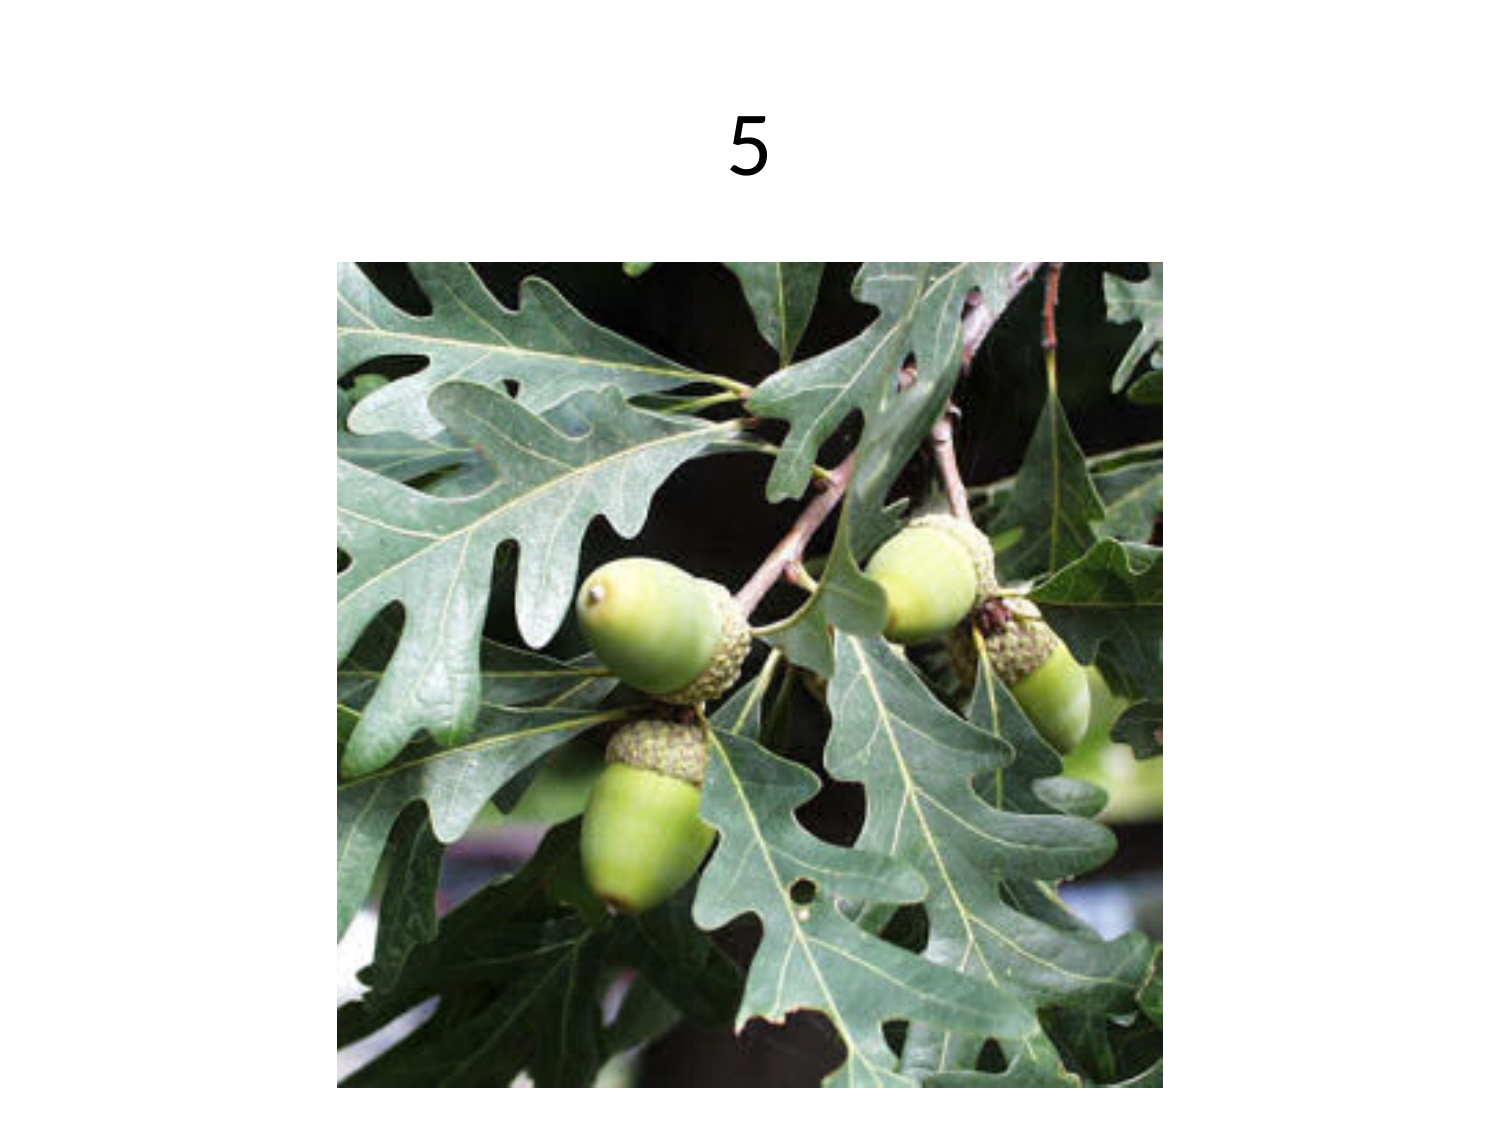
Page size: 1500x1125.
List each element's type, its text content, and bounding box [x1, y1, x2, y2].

picture [337, 262, 1163, 1088]
title 5 [75, 45, 1425, 233]
